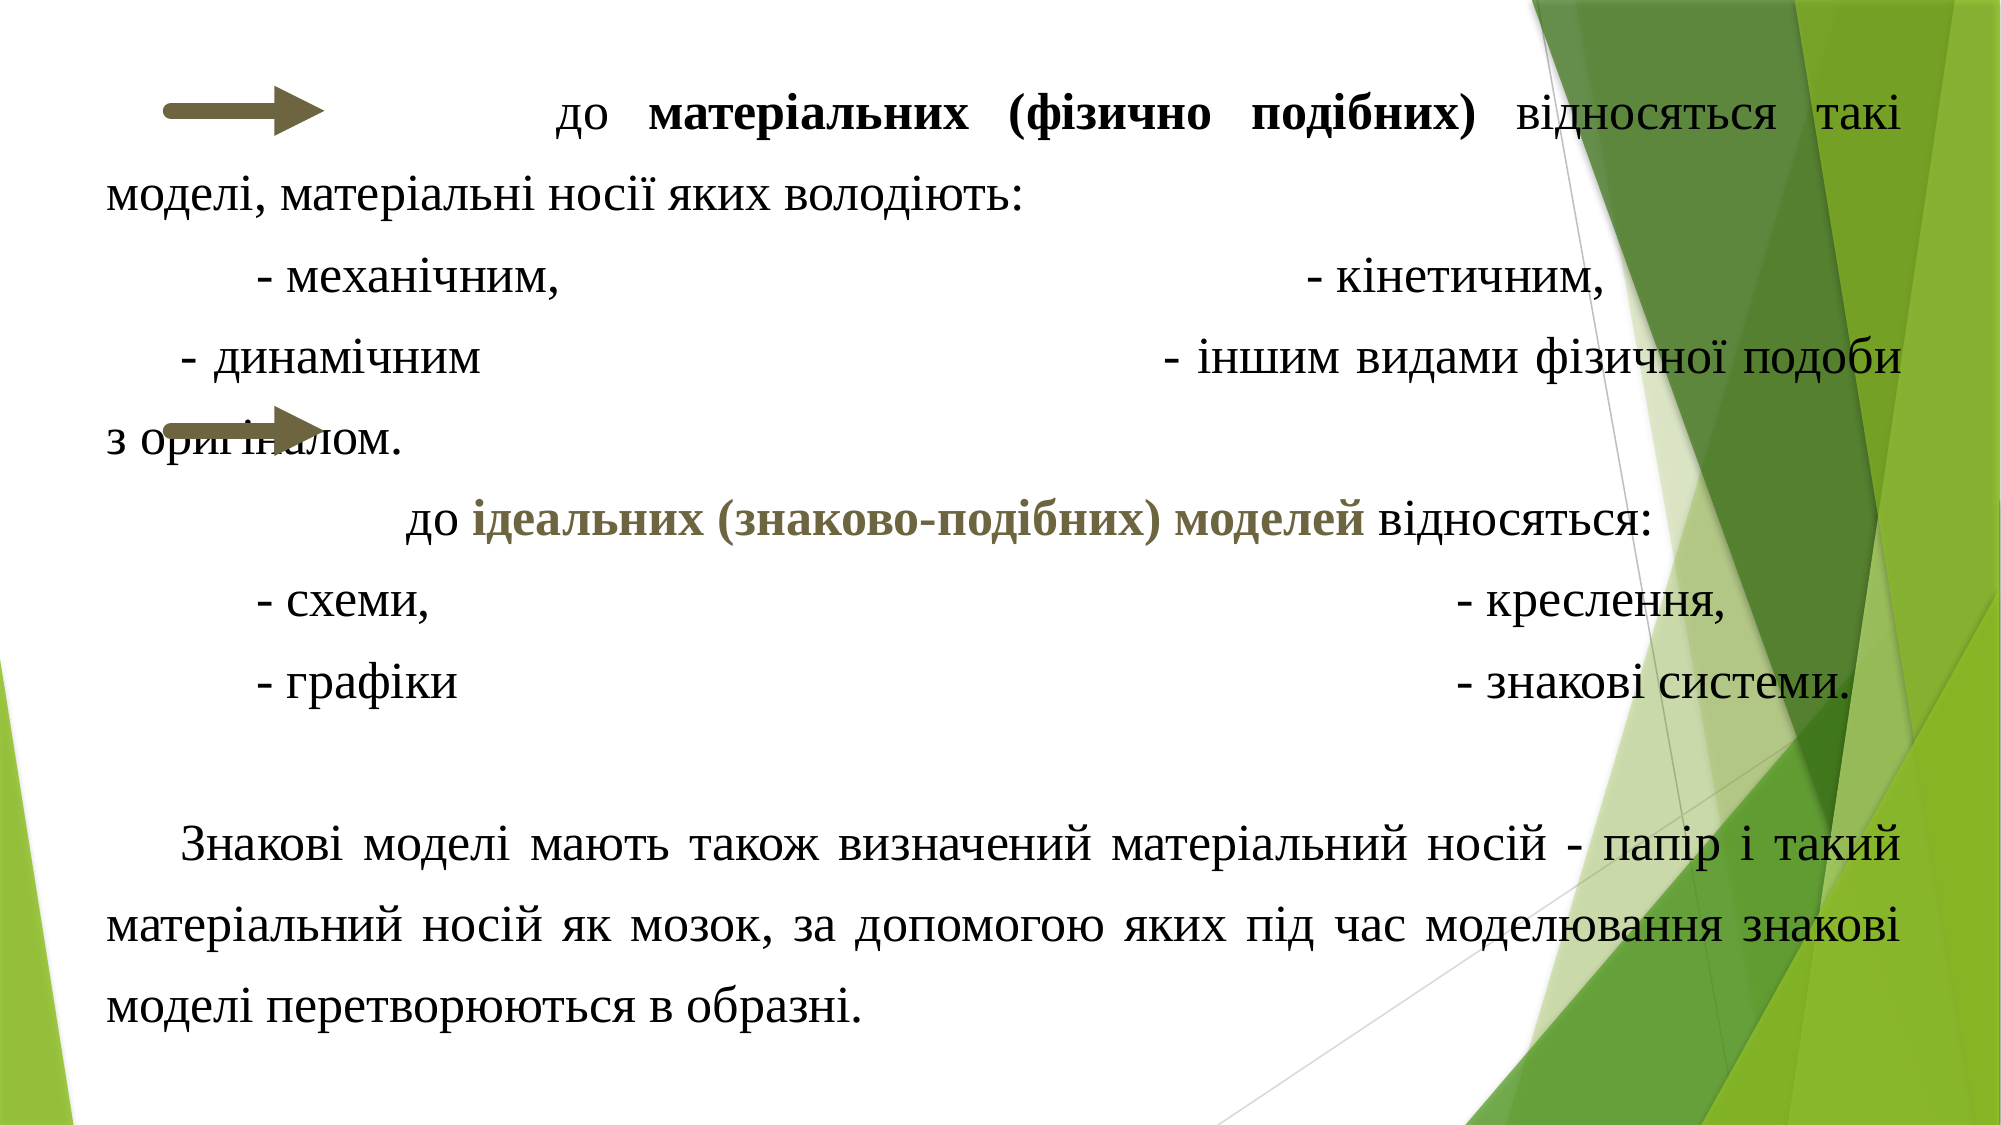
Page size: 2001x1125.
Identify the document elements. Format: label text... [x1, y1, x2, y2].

text_box до матеріальних (фізично подібних) відносяться такі моделі, матеріальні носії яких володіють: - механічним, - кінетичним, - динамічним - іншим видами фізичної подоби з оригіналом. до ідеальних (знаково-подібних) моделей відносяться: - схеми, - креслення, - графіки - знакові системи. Знакові моделі мають також визначений матеріальний носій - папір і такий матеріальний носій як мозок, за допомогою яких під час моделювання знакові моделі перетворюються в образні. [91, 51, 1918, 1041]
